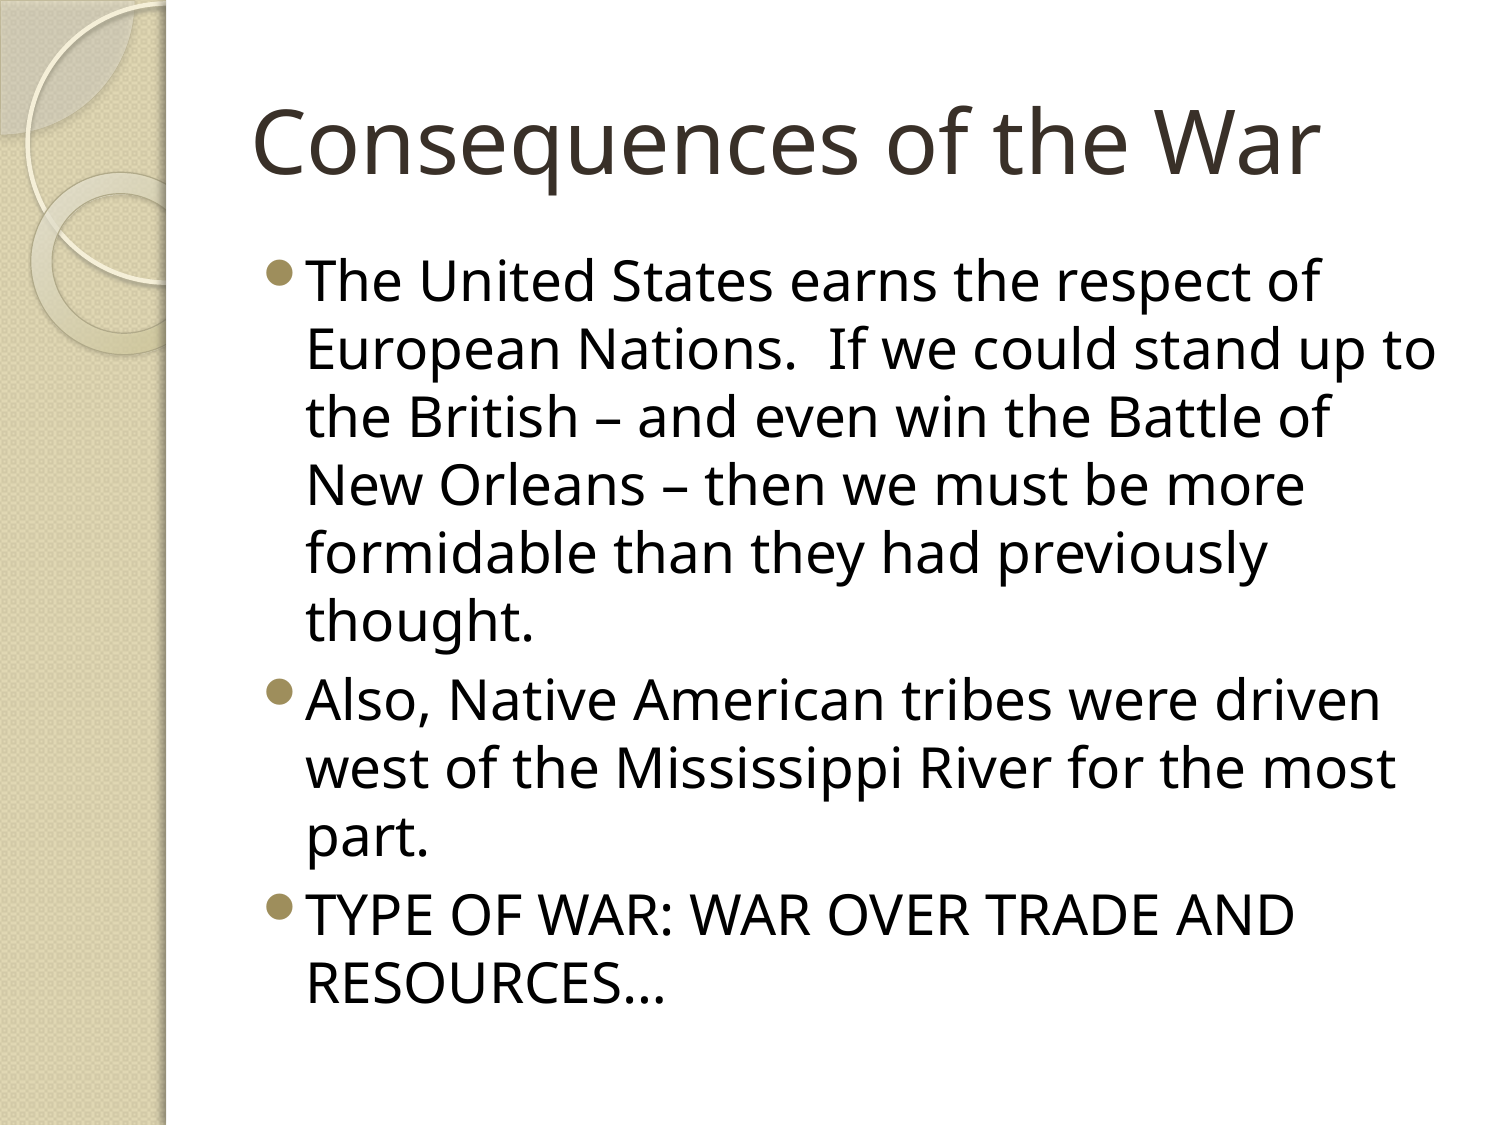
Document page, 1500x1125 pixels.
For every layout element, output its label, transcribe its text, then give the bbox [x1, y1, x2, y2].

title Consequences of the War [235, 45, 1466, 233]
list The United States earns the respect of European Nations. If we could stand up to the British – and even win the Battle of New Orleans – then we must be more formidable than they had previously thought. Also, Native American tribes were driven west of the Mississippi River for the most part. TYPE OF WAR: WAR OVER TRADE AND RESOURCES… [235, 237, 1466, 1025]
